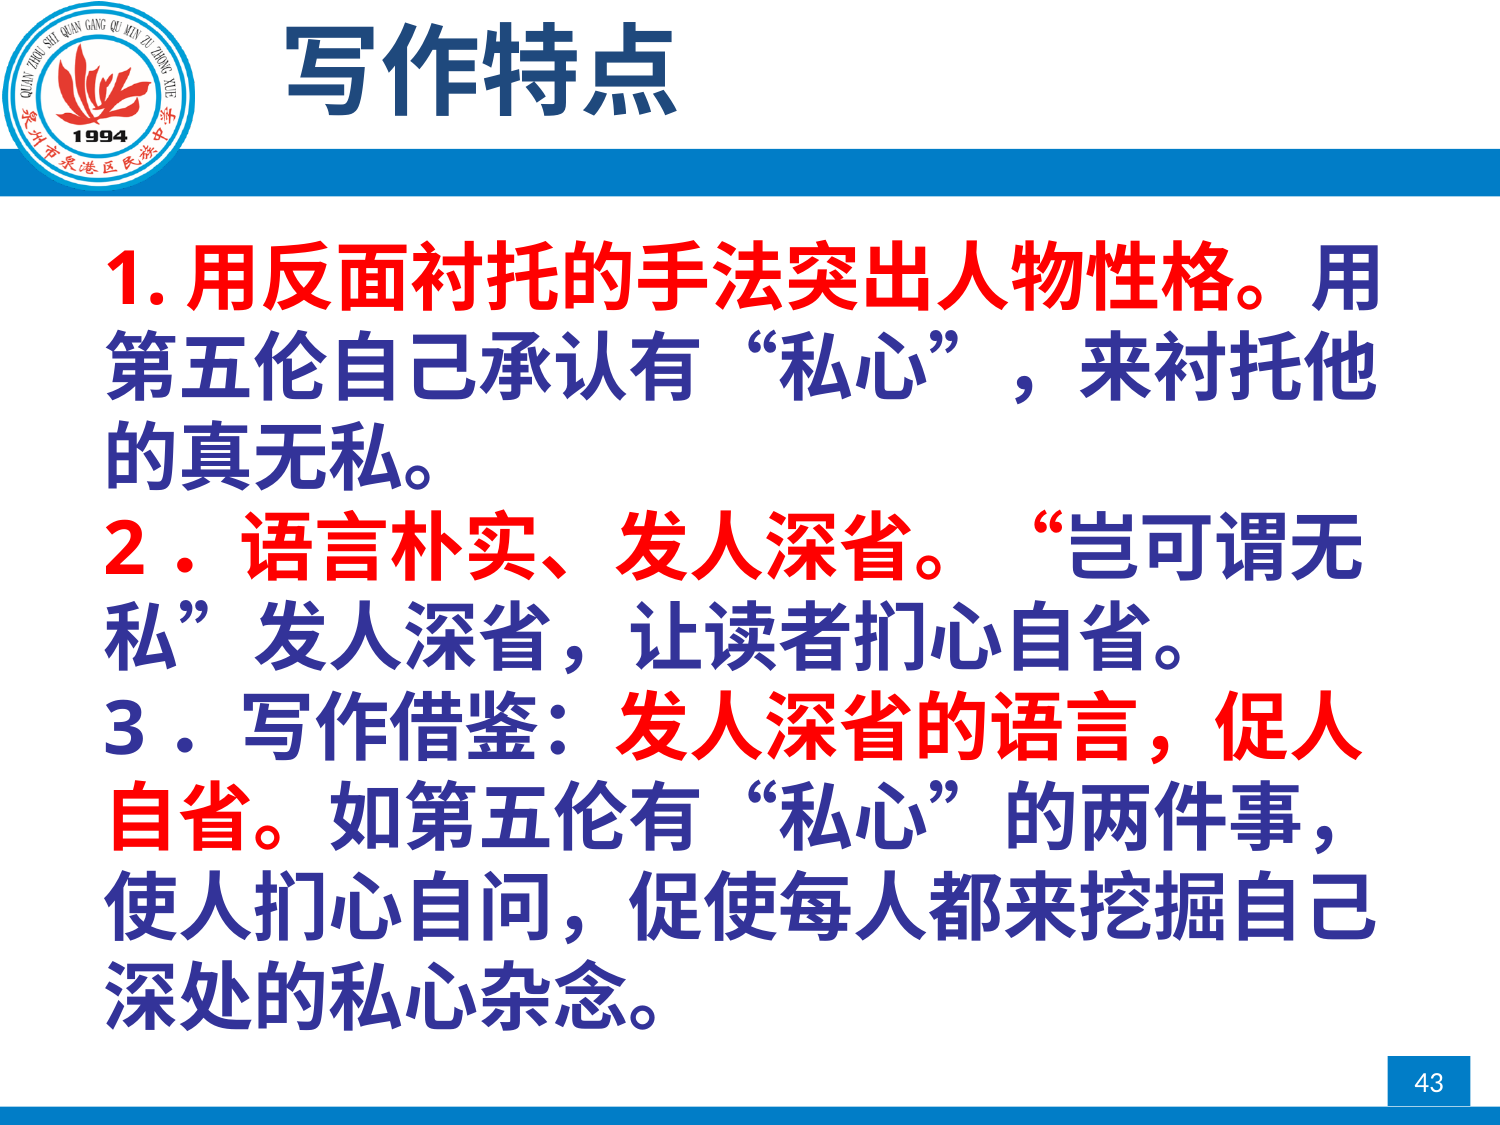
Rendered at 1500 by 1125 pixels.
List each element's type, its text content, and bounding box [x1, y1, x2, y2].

picture [2, 1, 88, 86]
picture [110, 1, 195, 79]
picture [41, 40, 156, 153]
picture [15, 14, 181, 177]
picture [9, 6, 189, 185]
text_box 写作特点 [265, 0, 1046, 135]
picture [2, 107, 78, 191]
text_box 1.用反面衬托的手法突出人物性格。用第五伦自己承认有“私心”，来衬托他的真无私。 2．语言朴实、发人深省。“岂可谓无私”发人深省，让读者扪心自省。 3．写作借鉴：发人深省的语言，促人自省。如第五伦有“私心”的两件事，使人扪心自问，促使每人都来挖掘自己深处的私心杂念。 [88, 101, 1406, 1047]
